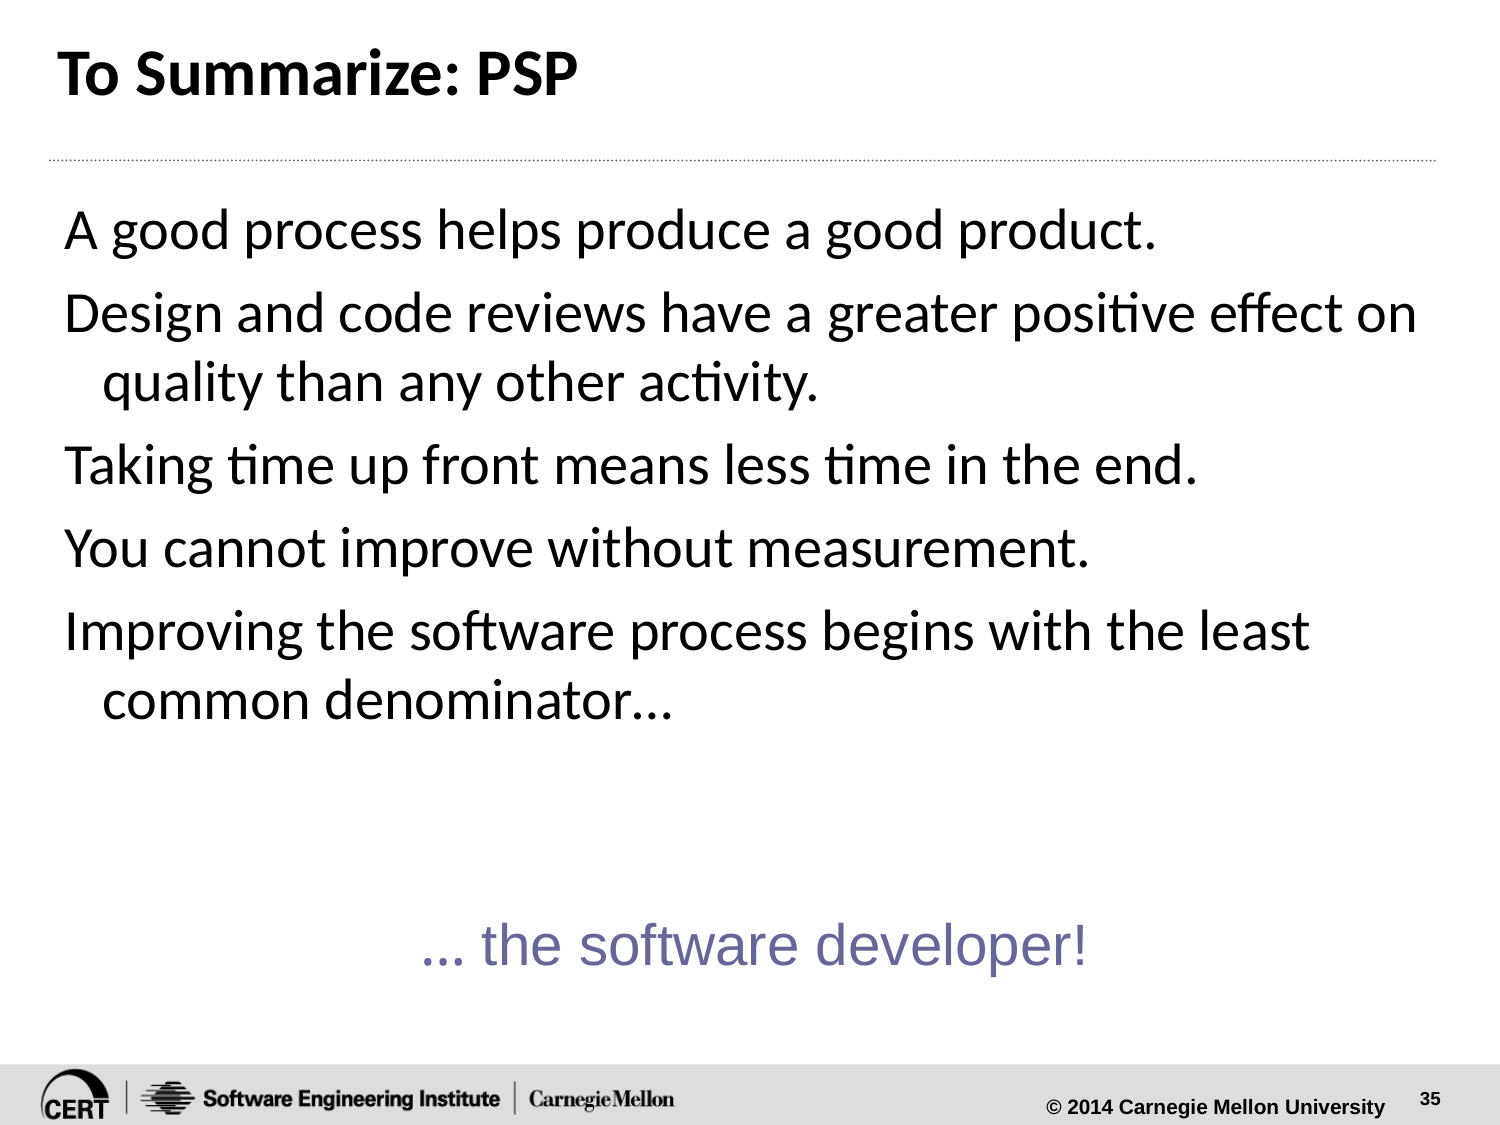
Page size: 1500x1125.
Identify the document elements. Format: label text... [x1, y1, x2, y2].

text_box … the software developer! [405, 900, 1105, 985]
title To Summarize: PSP [42, 37, 1434, 155]
list A good process helps produce a good product. Design and code reviews have a greater positive effect on quality than any other activity. Taking time up front means less time in the end. You cannot improve without measurement. Improving the software process begins with the least common denominator… [49, 187, 1438, 1001]
picture [24, 1065, 688, 1125]
